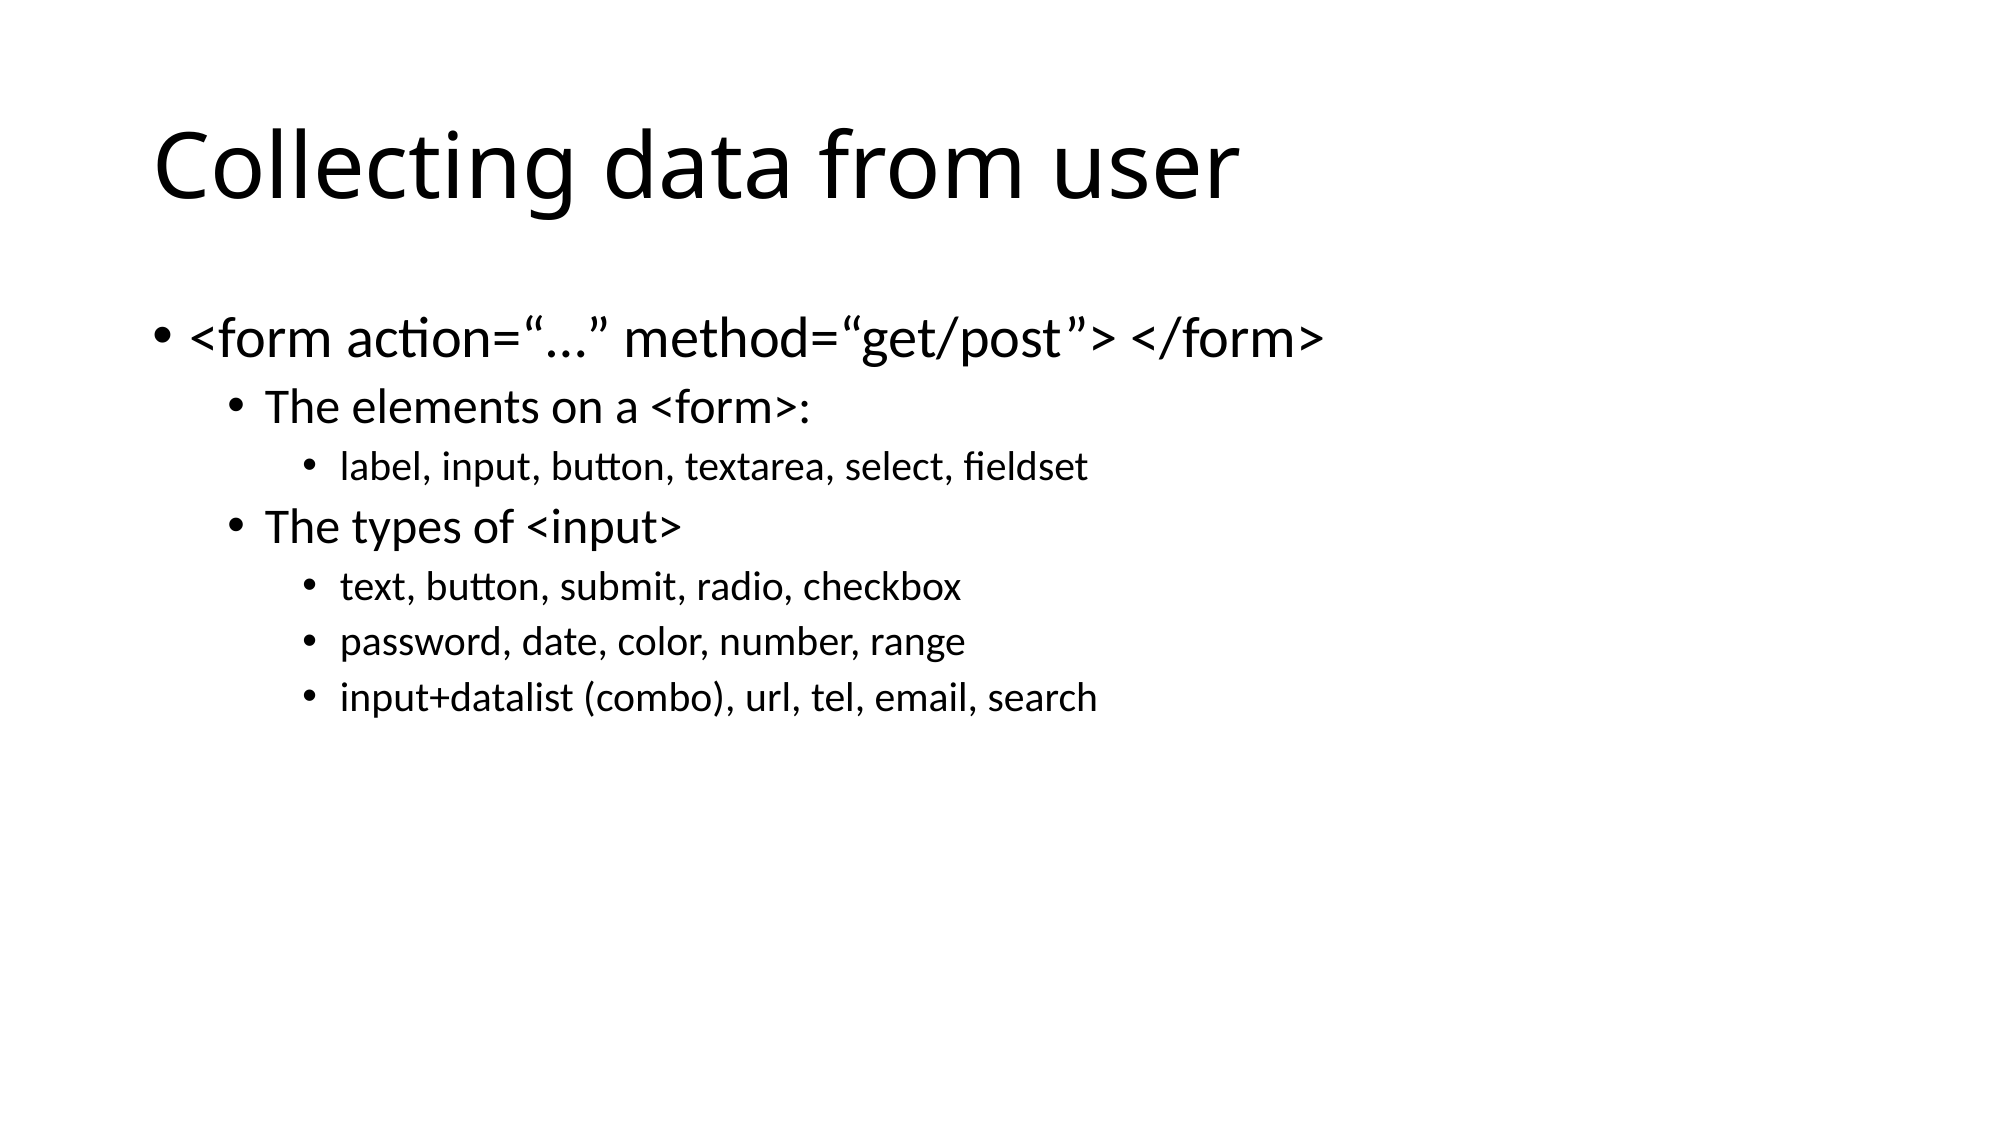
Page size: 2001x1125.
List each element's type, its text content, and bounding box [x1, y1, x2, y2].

list <form action=“…” method=“get/post”> </form> The elements on a <form>: label, input, button, textarea, select, fieldset The types of <input> text, button, submit, radio, checkbox password, date, color, number, range input+datalist (combo), url, tel, email, search [137, 299, 1863, 1014]
title Collecting data from user [137, 59, 1863, 278]
